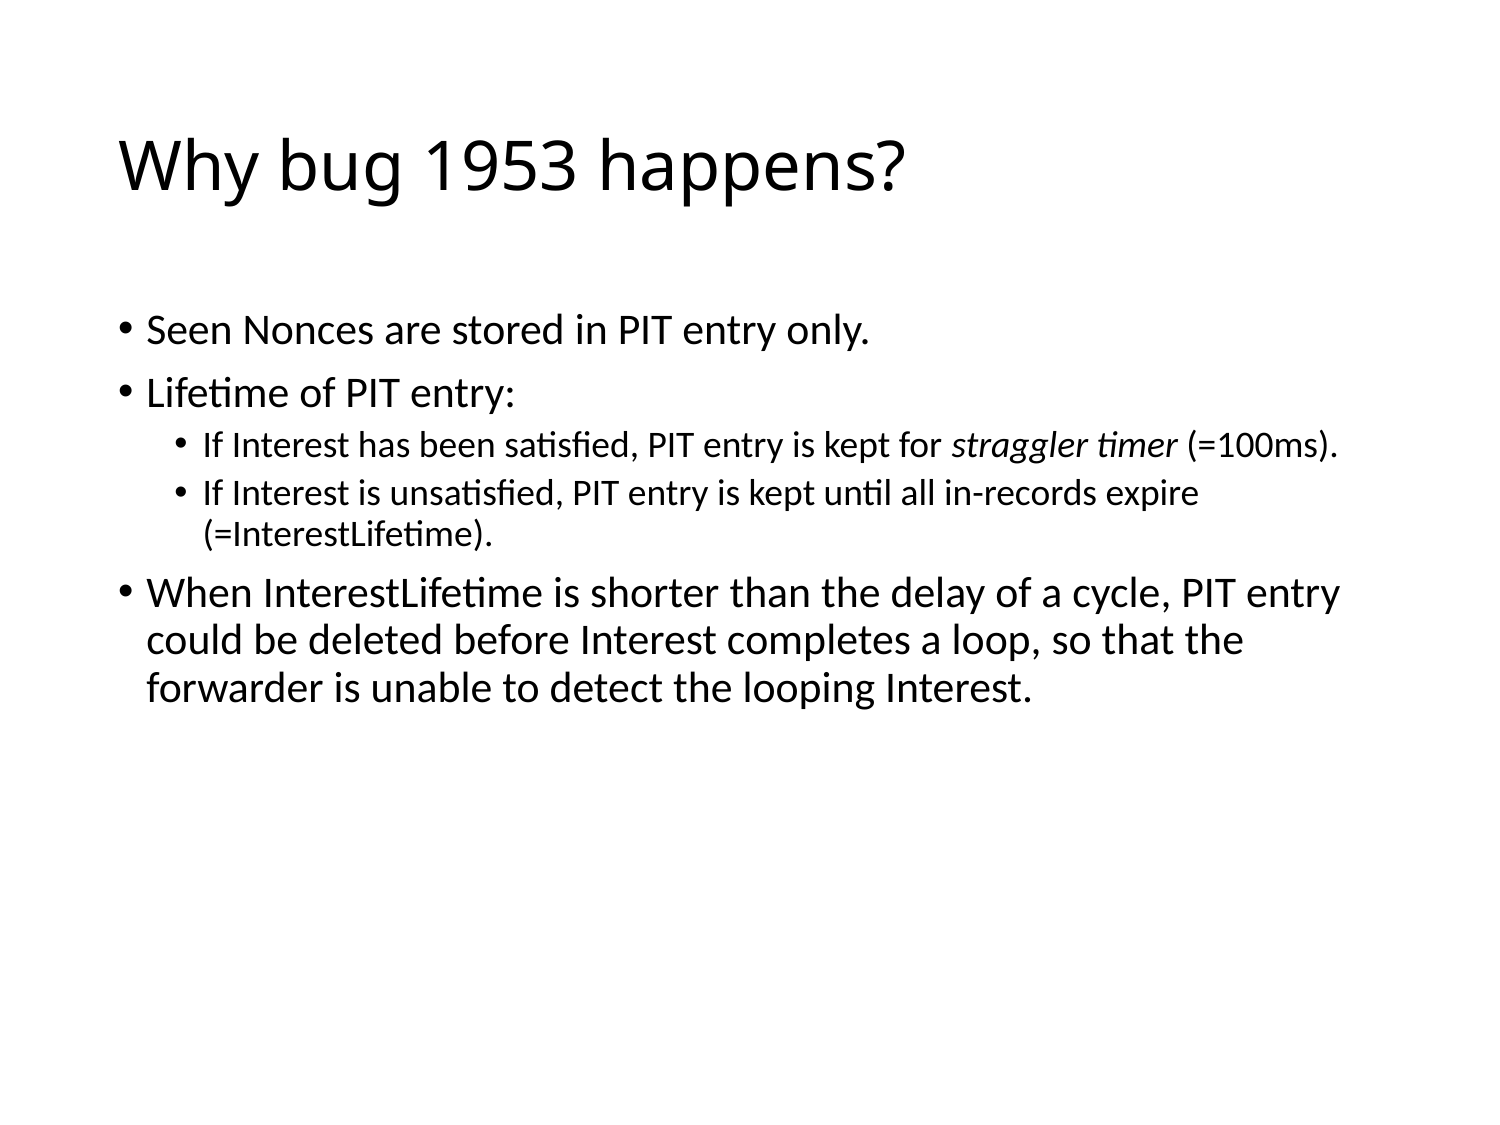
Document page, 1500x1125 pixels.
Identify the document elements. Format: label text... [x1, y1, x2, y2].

list Seen Nonces are stored in PIT entry only. Lifetime of PIT entry: If Interest has been satisfied, PIT entry is kept for straggler timer (=100ms). If Interest is unsatisfied, PIT entry is kept until all in-records expire (=InterestLifetime). When InterestLifetime is shorter than the delay of a cycle, PIT entry could be deleted before Interest completes a loop, so that the forwarder is unable to detect the looping Interest. [103, 299, 1397, 1014]
title Why bug 1953 happens? [103, 59, 1397, 278]
